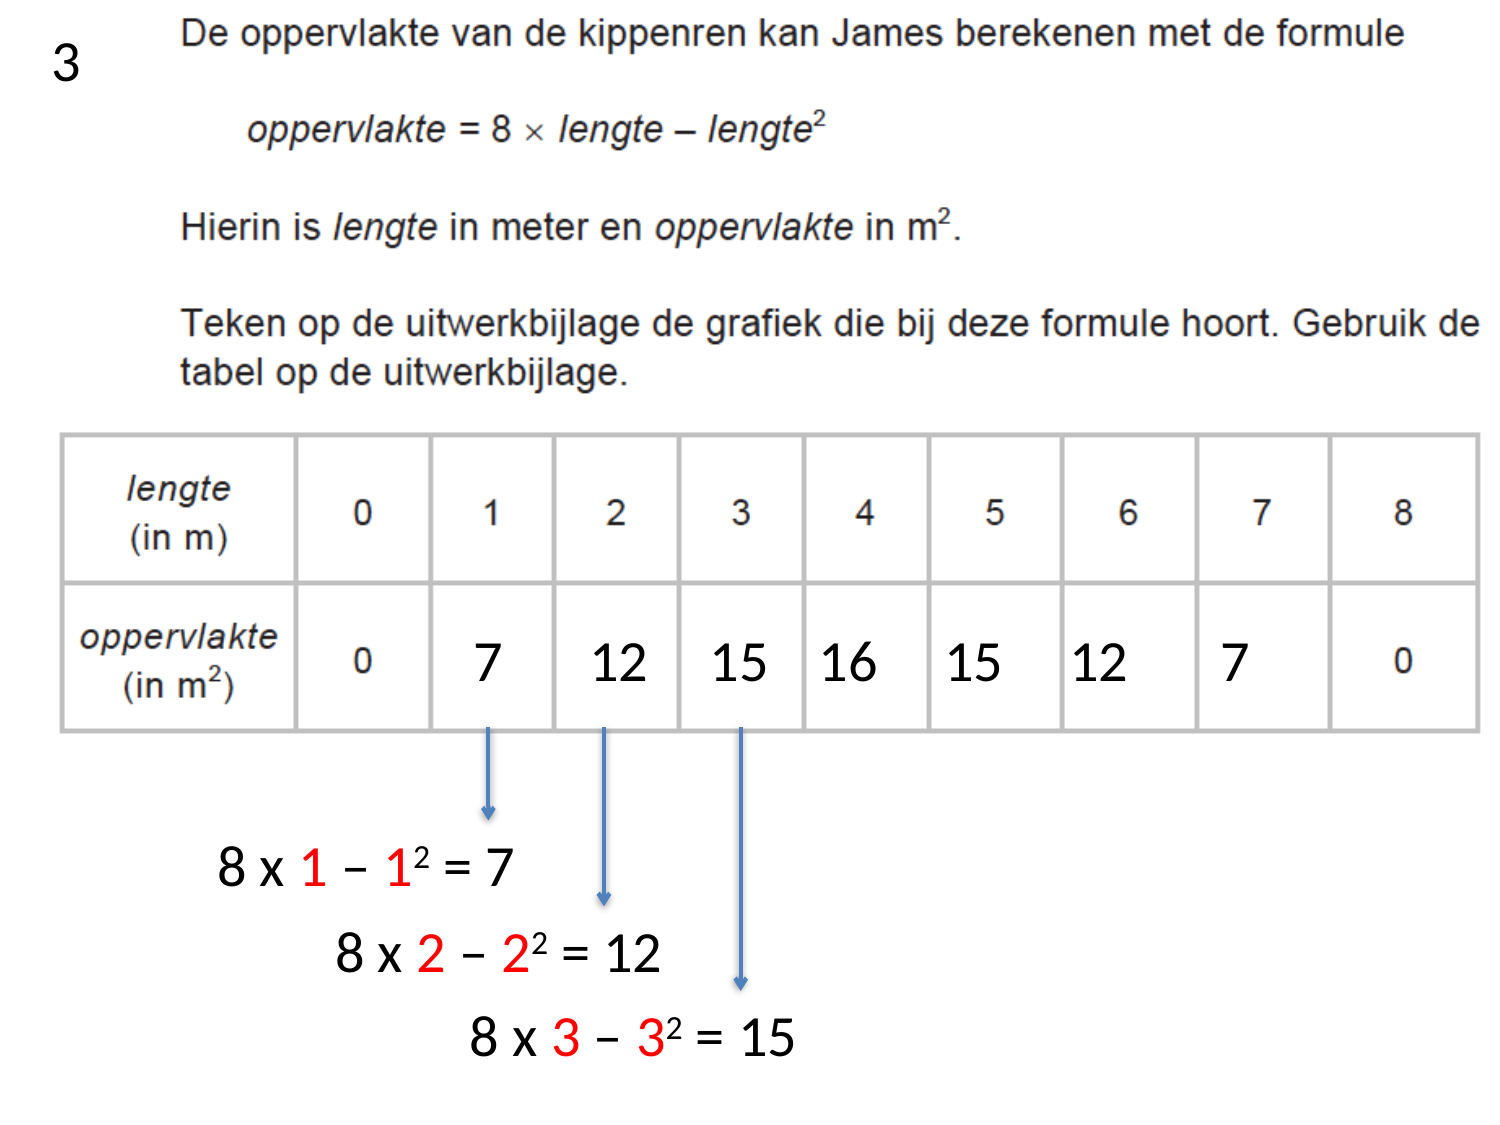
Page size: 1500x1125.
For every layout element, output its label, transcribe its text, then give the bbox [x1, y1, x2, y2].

text_box 8 x 3 – 32 = 15 [455, 991, 826, 1076]
text_box 8 x 1 – 12 = 7 [202, 820, 544, 906]
text_box 8 x 2 – 22 = 12 [320, 906, 691, 992]
text_box 3 [36, 15, 96, 101]
picture [0, 0, 1500, 763]
